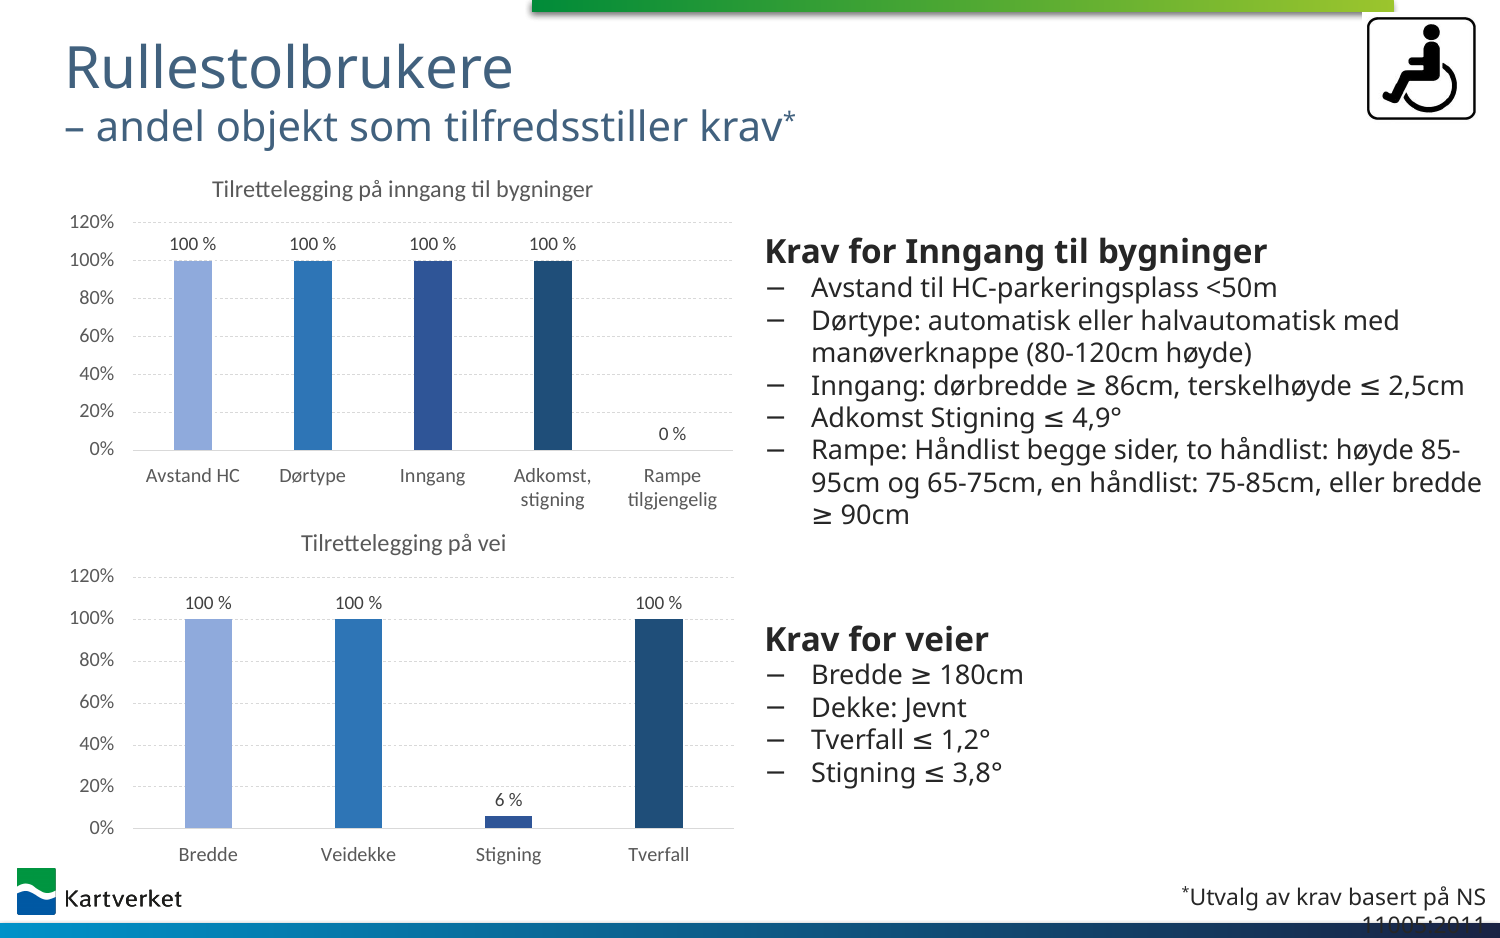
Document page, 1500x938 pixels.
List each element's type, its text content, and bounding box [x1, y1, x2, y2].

picture [1362, 12, 1481, 126]
text_box Krav for Inngang til bygninger Avstand til HC-parkeringsplass <50m Dørtype: automatisk eller halvautomatisk med manøverknappe (80-120cm høyde) Inngang: dørbredde ≥ 86cm, terskelhøyde ≤ 2,5cm Adkomst Stigning ≤ 4,9° Rampe: Håndlist begge sider, to håndlist: høyde 85-95cm og 65-75cm, en håndlist: 75-85cm, eller bredde ≥ 90cm [749, 223, 1500, 538]
text_box Krav for veier Bredde ≥ 180cm Dekke: Jevnt Tverfall ≤ 1,2° Stigning ≤ 3,8° [749, 610, 1500, 795]
text_box *Utvalg av krav basert på NS 11005:2011 [1068, 873, 1500, 938]
picture [62, 166, 744, 519]
text_box Rullestolbrukere – andel objekt som tilfredsstiller krav* [49, 25, 1431, 158]
picture [62, 520, 746, 874]
